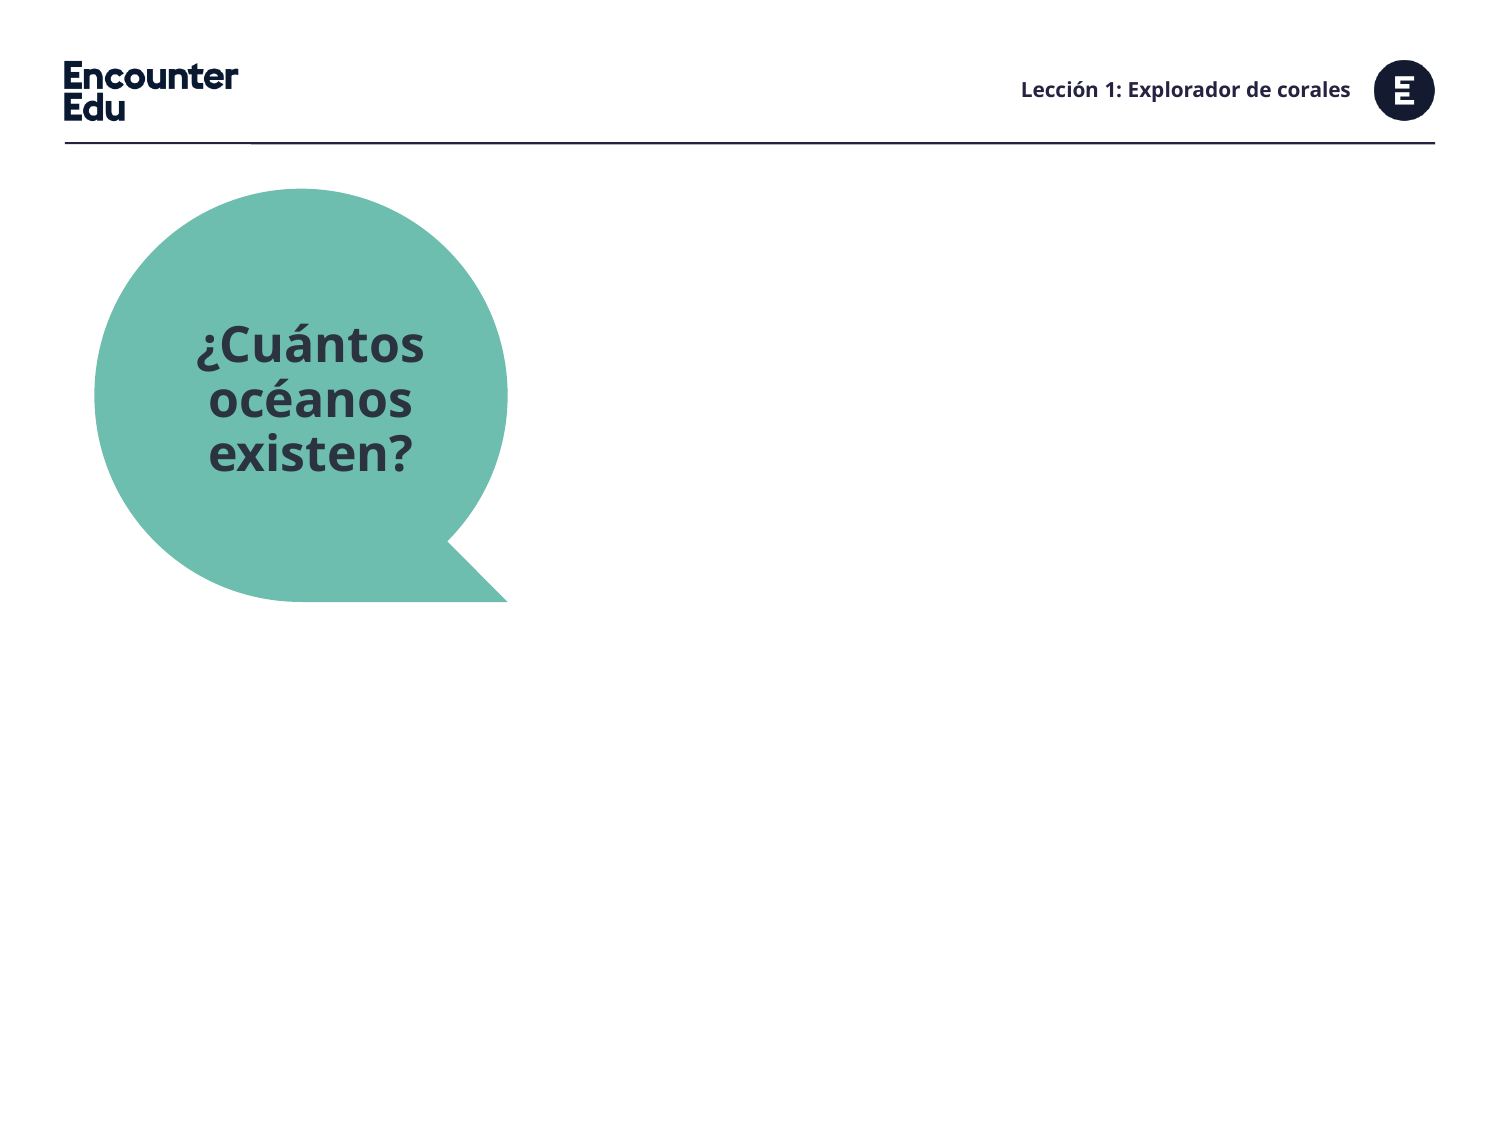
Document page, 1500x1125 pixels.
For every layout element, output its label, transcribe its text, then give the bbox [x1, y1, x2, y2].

picture [60, 59, 243, 122]
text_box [94, 188, 508, 608]
title Lección 1: Explorador de corales [749, 67, 1359, 114]
picture [1372, 58, 1436, 122]
